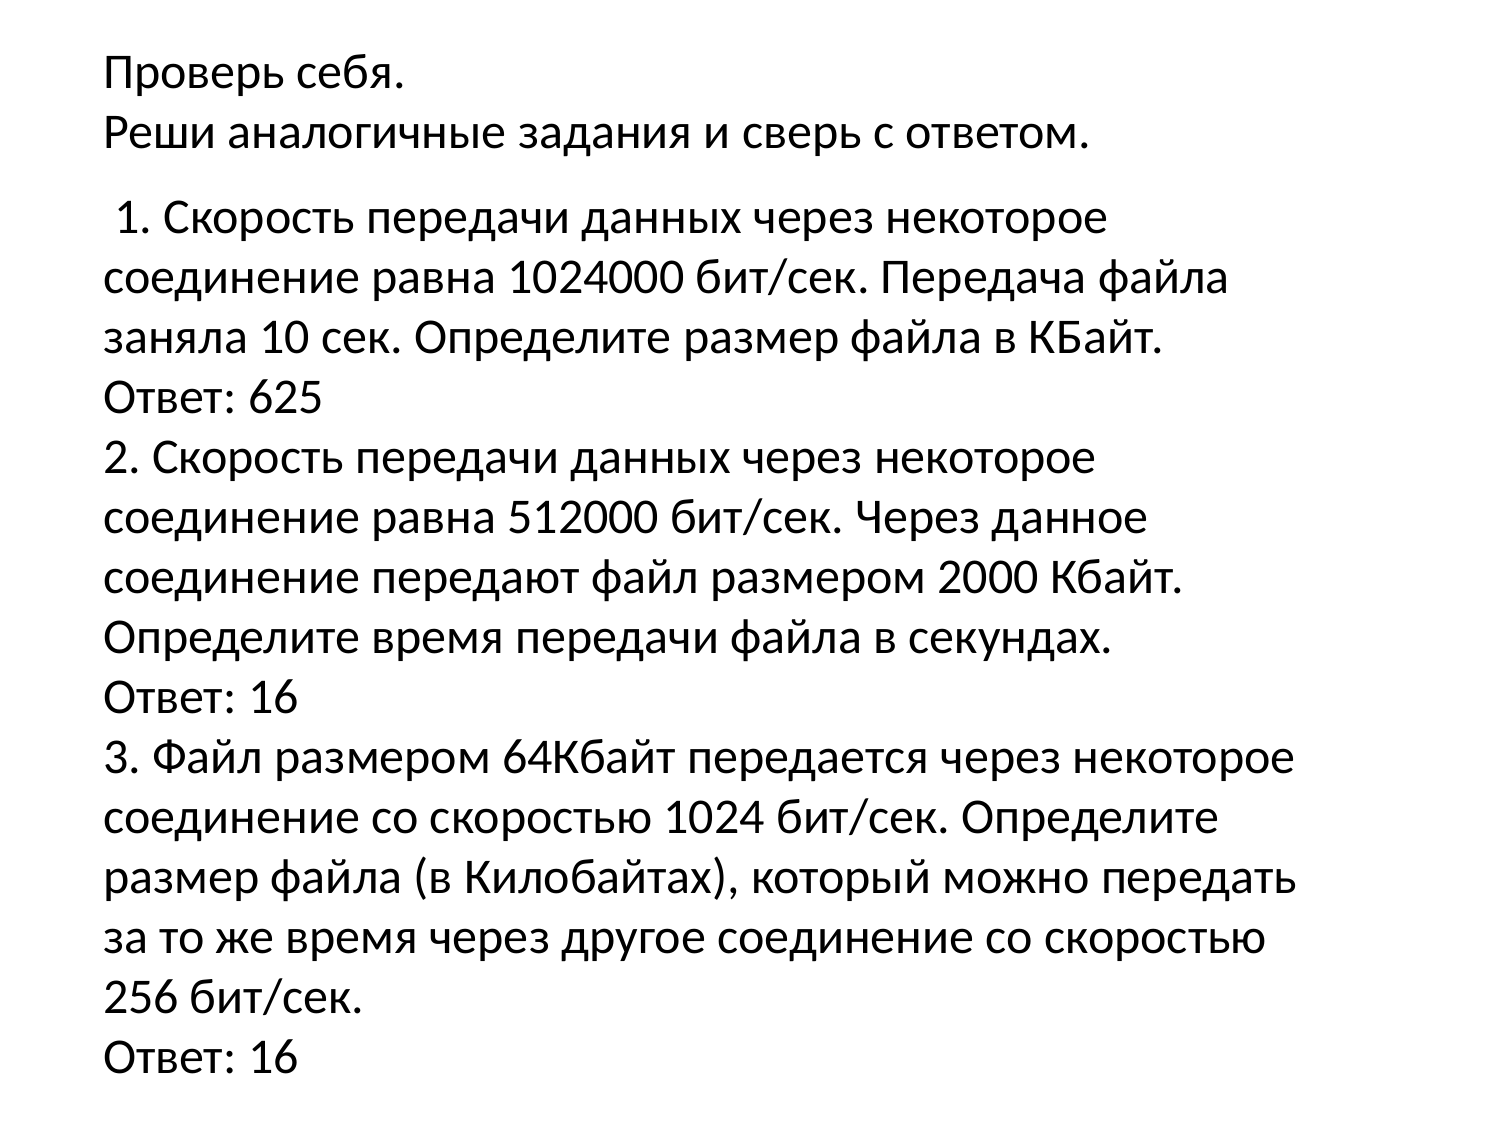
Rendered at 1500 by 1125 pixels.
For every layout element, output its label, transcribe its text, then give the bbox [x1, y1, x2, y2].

text_box Проверь себя. Реши аналогичные задания и сверь с ответом. 1. Скорость передачи данных через некоторое соединение равна 1024000 бит/сек. Передача файла заняла 10 сек. Определите размер файла в КБайт. Ответ: 625 2. Скорость передачи данных через некоторое соединение равна 512000 бит/сек. Через данное соединение передают файл размером 2000 Кбайт. Определите время передачи файла в секундах. Ответ: 16 3. Файл размером 64Кбайт передается через некоторое соединение со скоростью 1024 бит/сек. Определите размер файла (в Килобайтах), который можно передать за то же время через другое соединение со скоростью 256 бит/сек. Ответ: 16 [88, 30, 1341, 1091]
